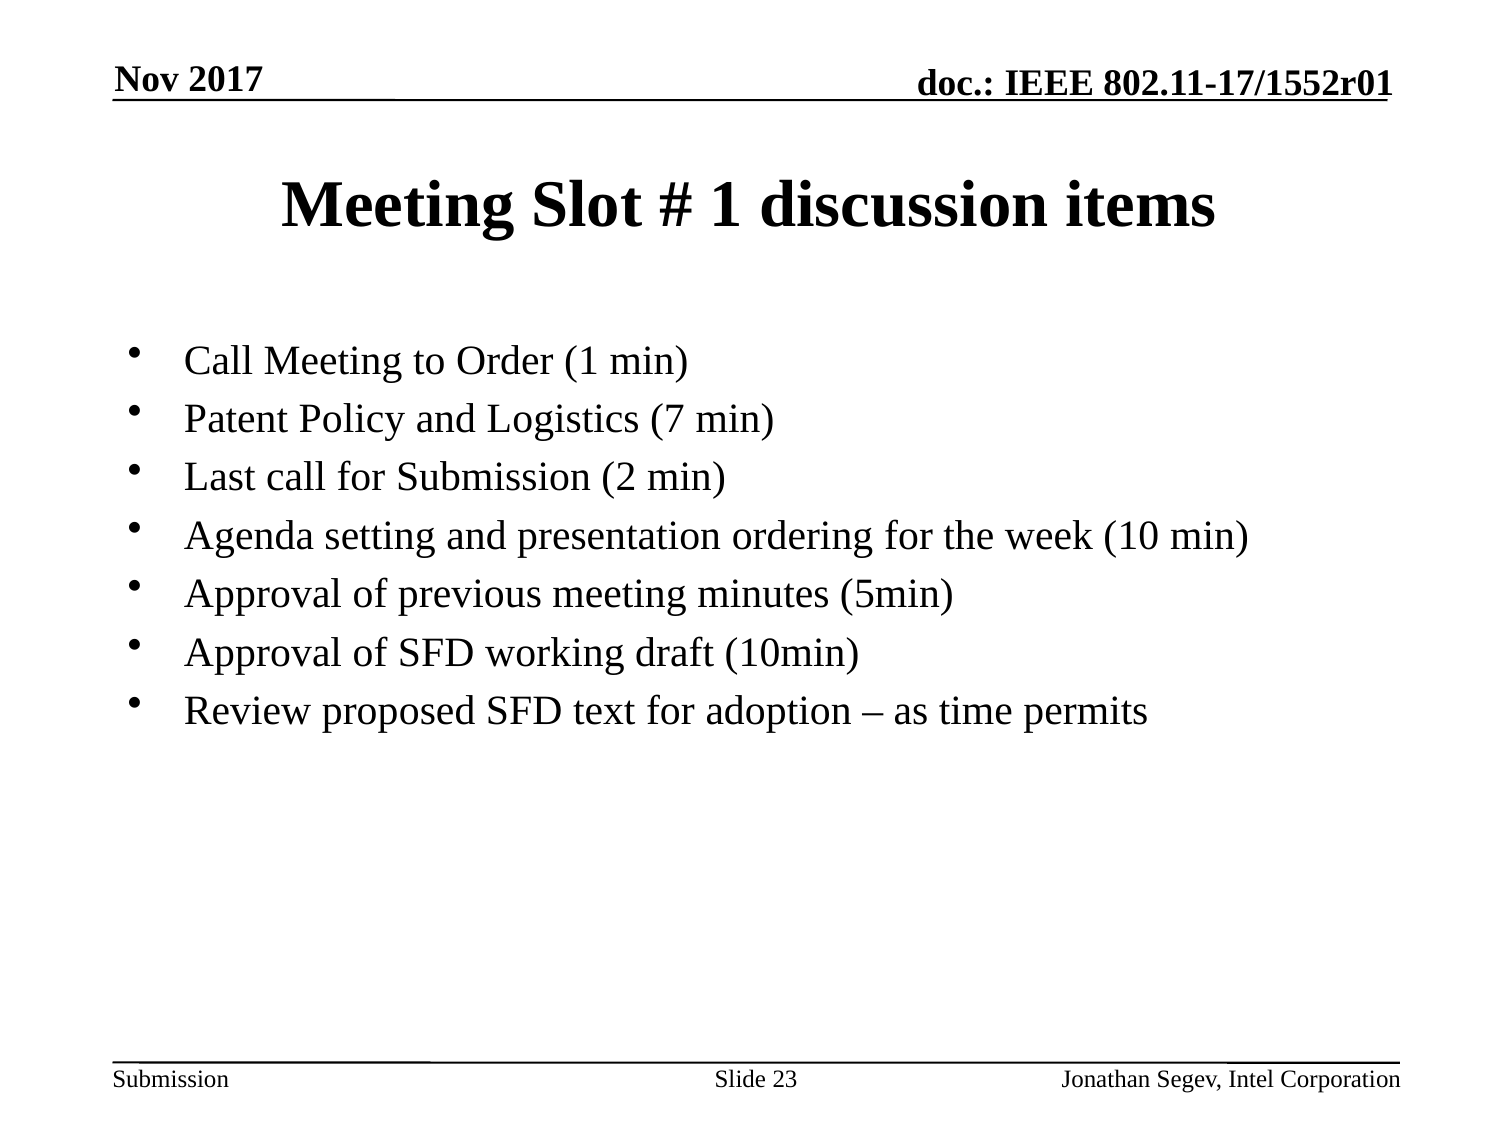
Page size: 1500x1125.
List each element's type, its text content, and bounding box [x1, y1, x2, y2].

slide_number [114, 54, 423, 100]
title Meeting Slot # 1 discussion items [112, 112, 1388, 288]
list Call Meeting to Order (1 min) Patent Policy and Logistics (7 min) Last call for Submission (2 min) Agenda setting and presentation ordering for the week (10 min) Approval of previous meeting minutes (5min) Approval of SFD working draft (10min) Review proposed SFD text for adoption – as time permits [112, 324, 1388, 1000]
slide_number Slide 23 [712, 1061, 800, 1123]
footer Jonathan Segev, Intel Corporation [878, 1061, 1402, 1093]
